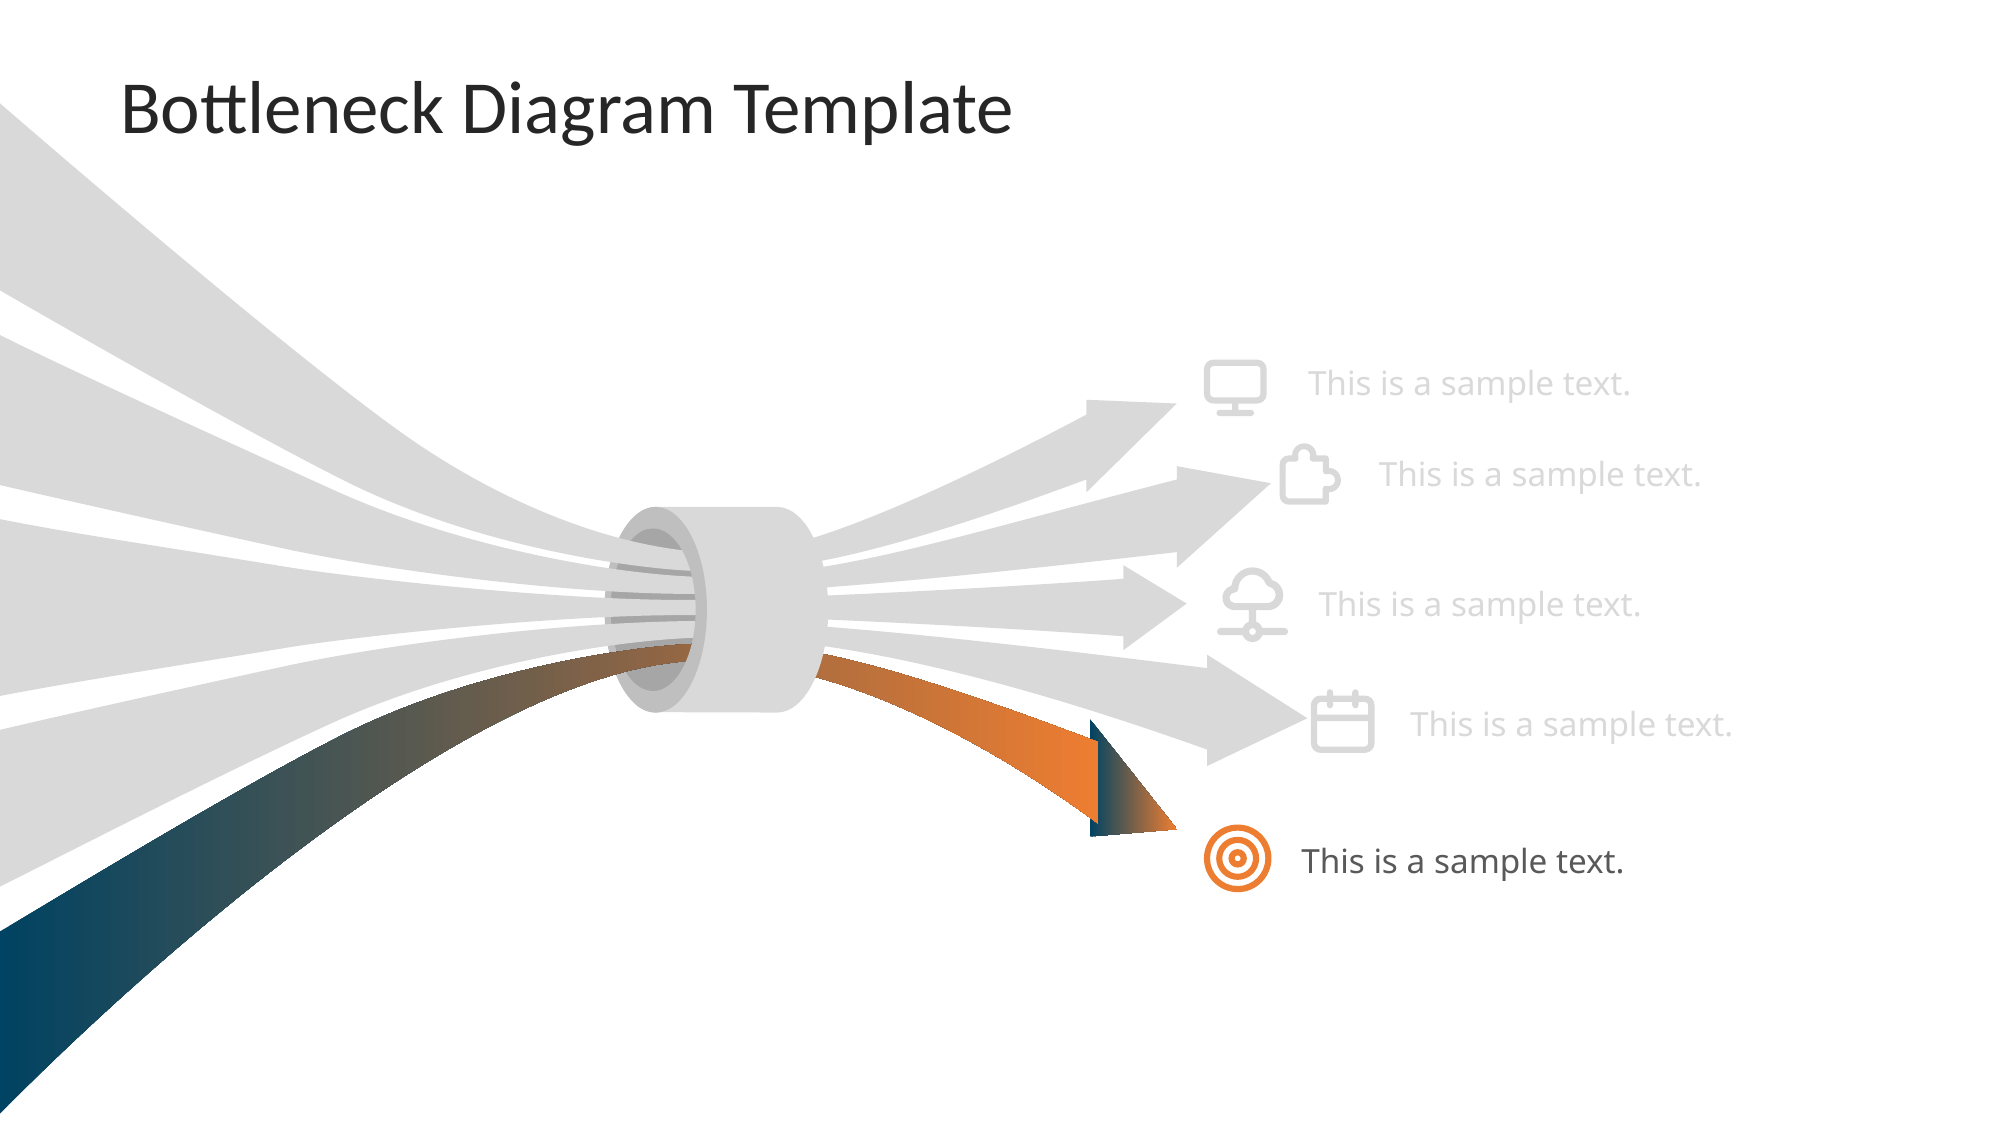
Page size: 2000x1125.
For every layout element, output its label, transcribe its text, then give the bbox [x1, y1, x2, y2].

text_box This is a sample text. [1311, 361, 1721, 402]
text_box This is a sample text. [1410, 702, 1823, 743]
text_box [1311, 445, 1341, 505]
text_box This is a sample text. [1379, 453, 1792, 494]
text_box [0, 103, 1308, 1114]
text_box [1311, 689, 1375, 753]
text_box This is a sample text. [1311, 839, 1714, 880]
text_box This is a sample text. [1318, 582, 1731, 623]
title Bottleneck Diagram Template [99, 45, 1900, 162]
